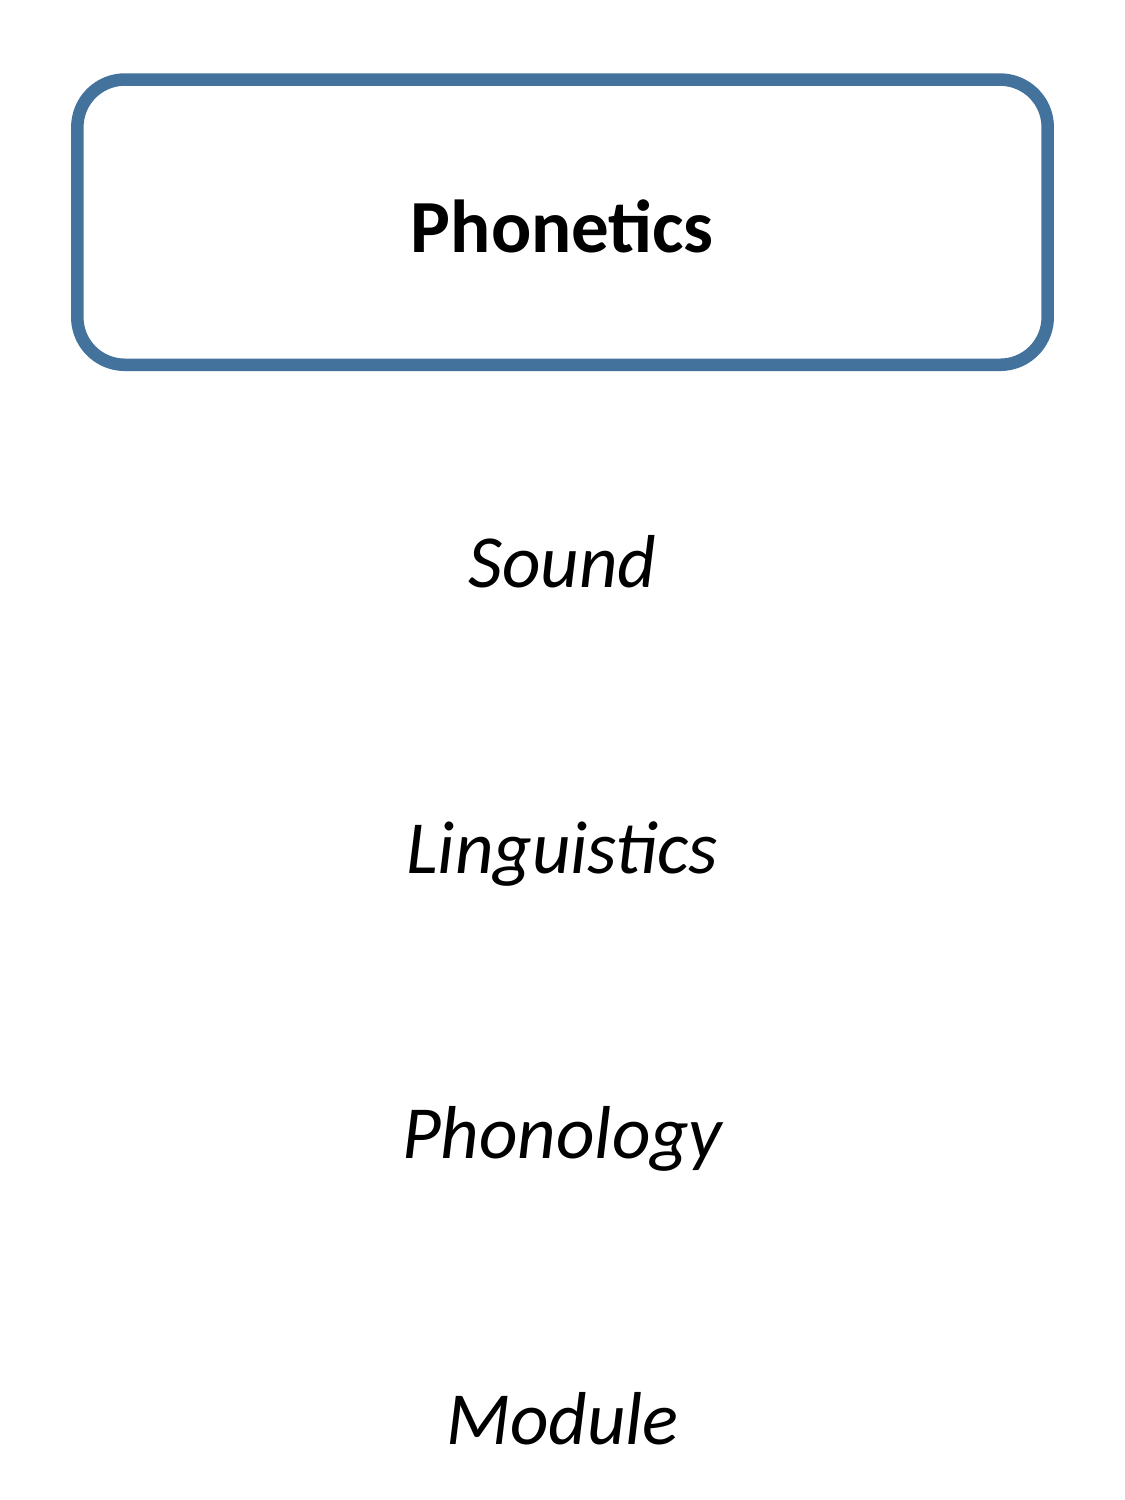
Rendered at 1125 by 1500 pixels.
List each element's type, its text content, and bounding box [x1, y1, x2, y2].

list Sound Linguistics Phonology Module [77, 399, 1048, 1352]
text_box Phonetics [76, 78, 1049, 366]
